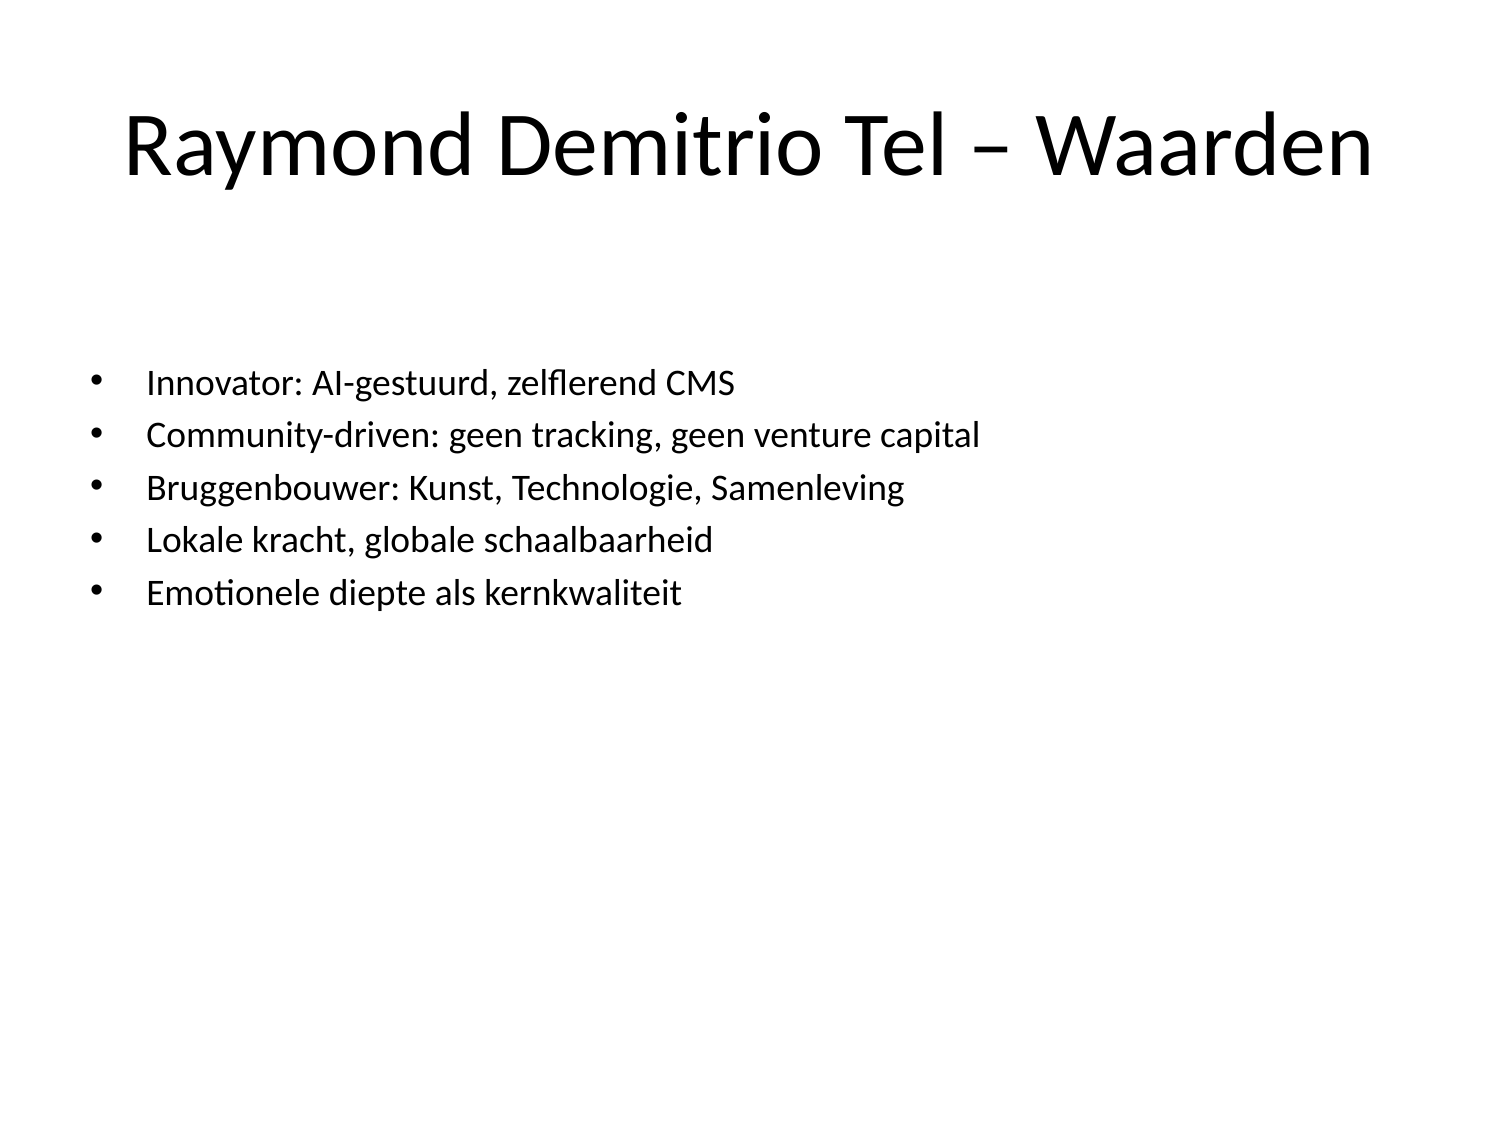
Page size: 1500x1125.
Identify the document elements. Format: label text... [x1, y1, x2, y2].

title Raymond Demitrio Tel – Waarden [75, 45, 1425, 233]
list Innovator: AI-gestuurd, zelflerend CMS Community-driven: geen tracking, geen venture capital Bruggenbouwer: Kunst, Technologie, Samenleving Lokale kracht, globale schaalbaarheid Emotionele diepte als kernkwaliteit [75, 262, 1425, 1005]
